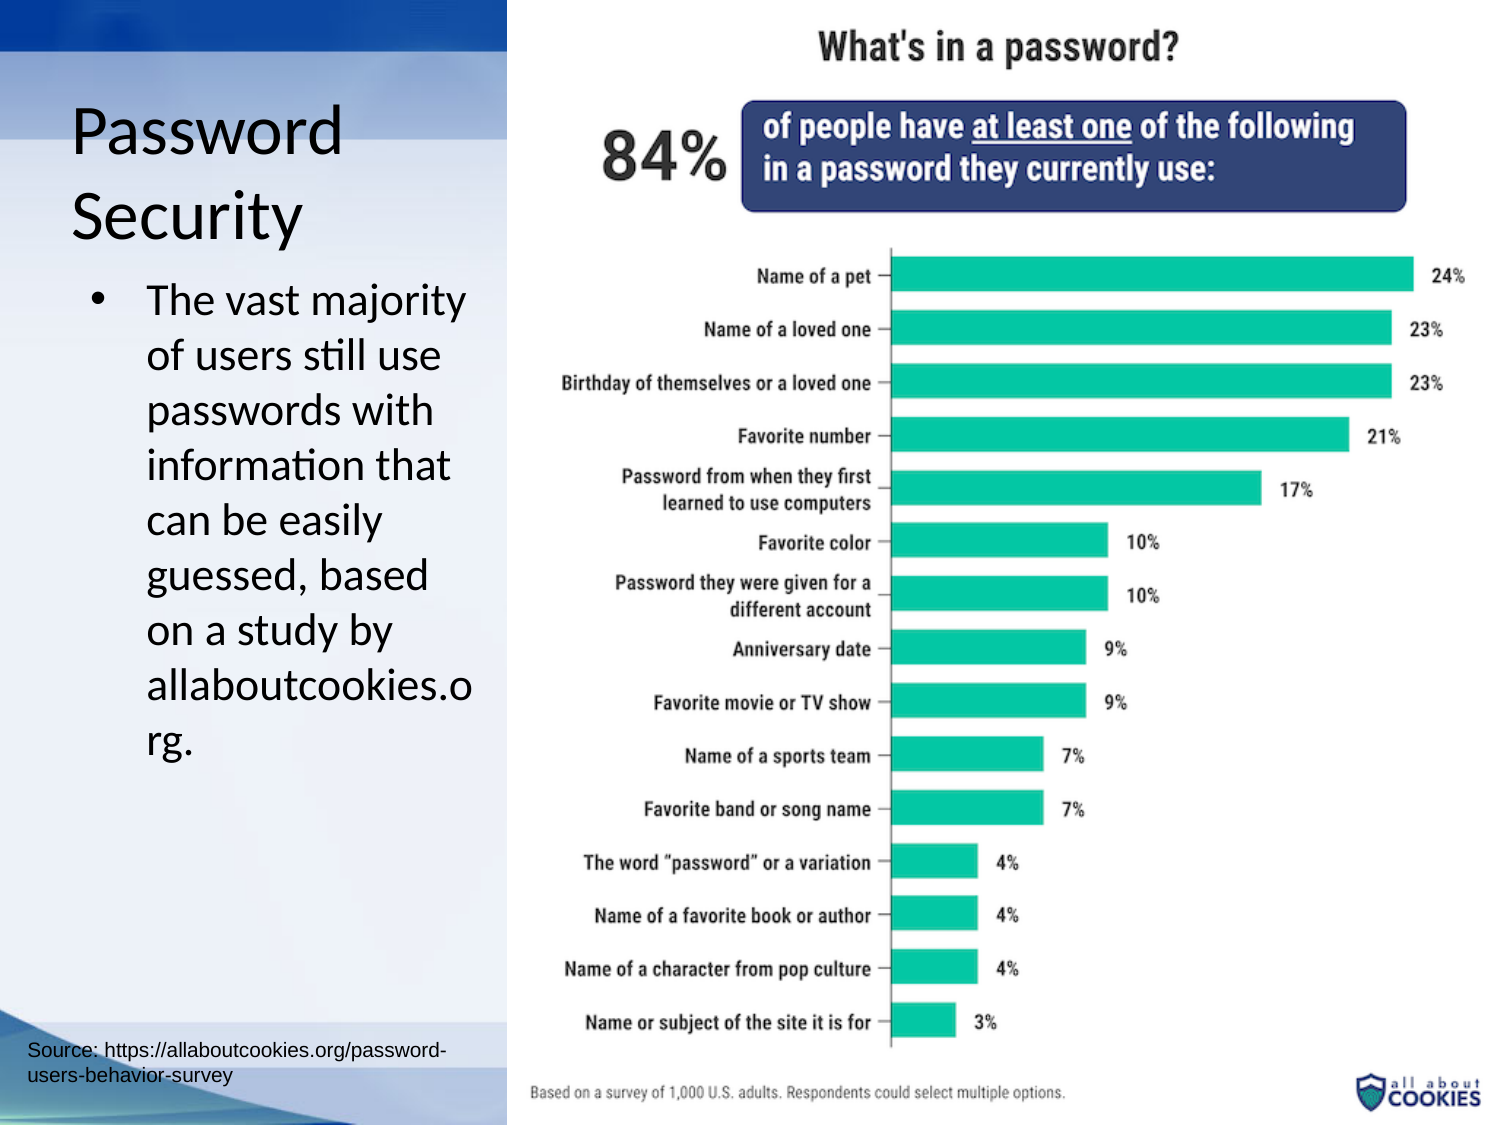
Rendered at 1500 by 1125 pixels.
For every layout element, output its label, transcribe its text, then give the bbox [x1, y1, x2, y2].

title Password Security [56, 74, 502, 263]
text_box Source: https://allaboutcookies.org/password-users-behavior-survey [12, 1029, 502, 1095]
picture [0, 0, 1500, 1125]
list The vast majority of users still use passwords with information that can be easily guessed, based on a study by allaboutcookies.org. [75, 263, 491, 1029]
